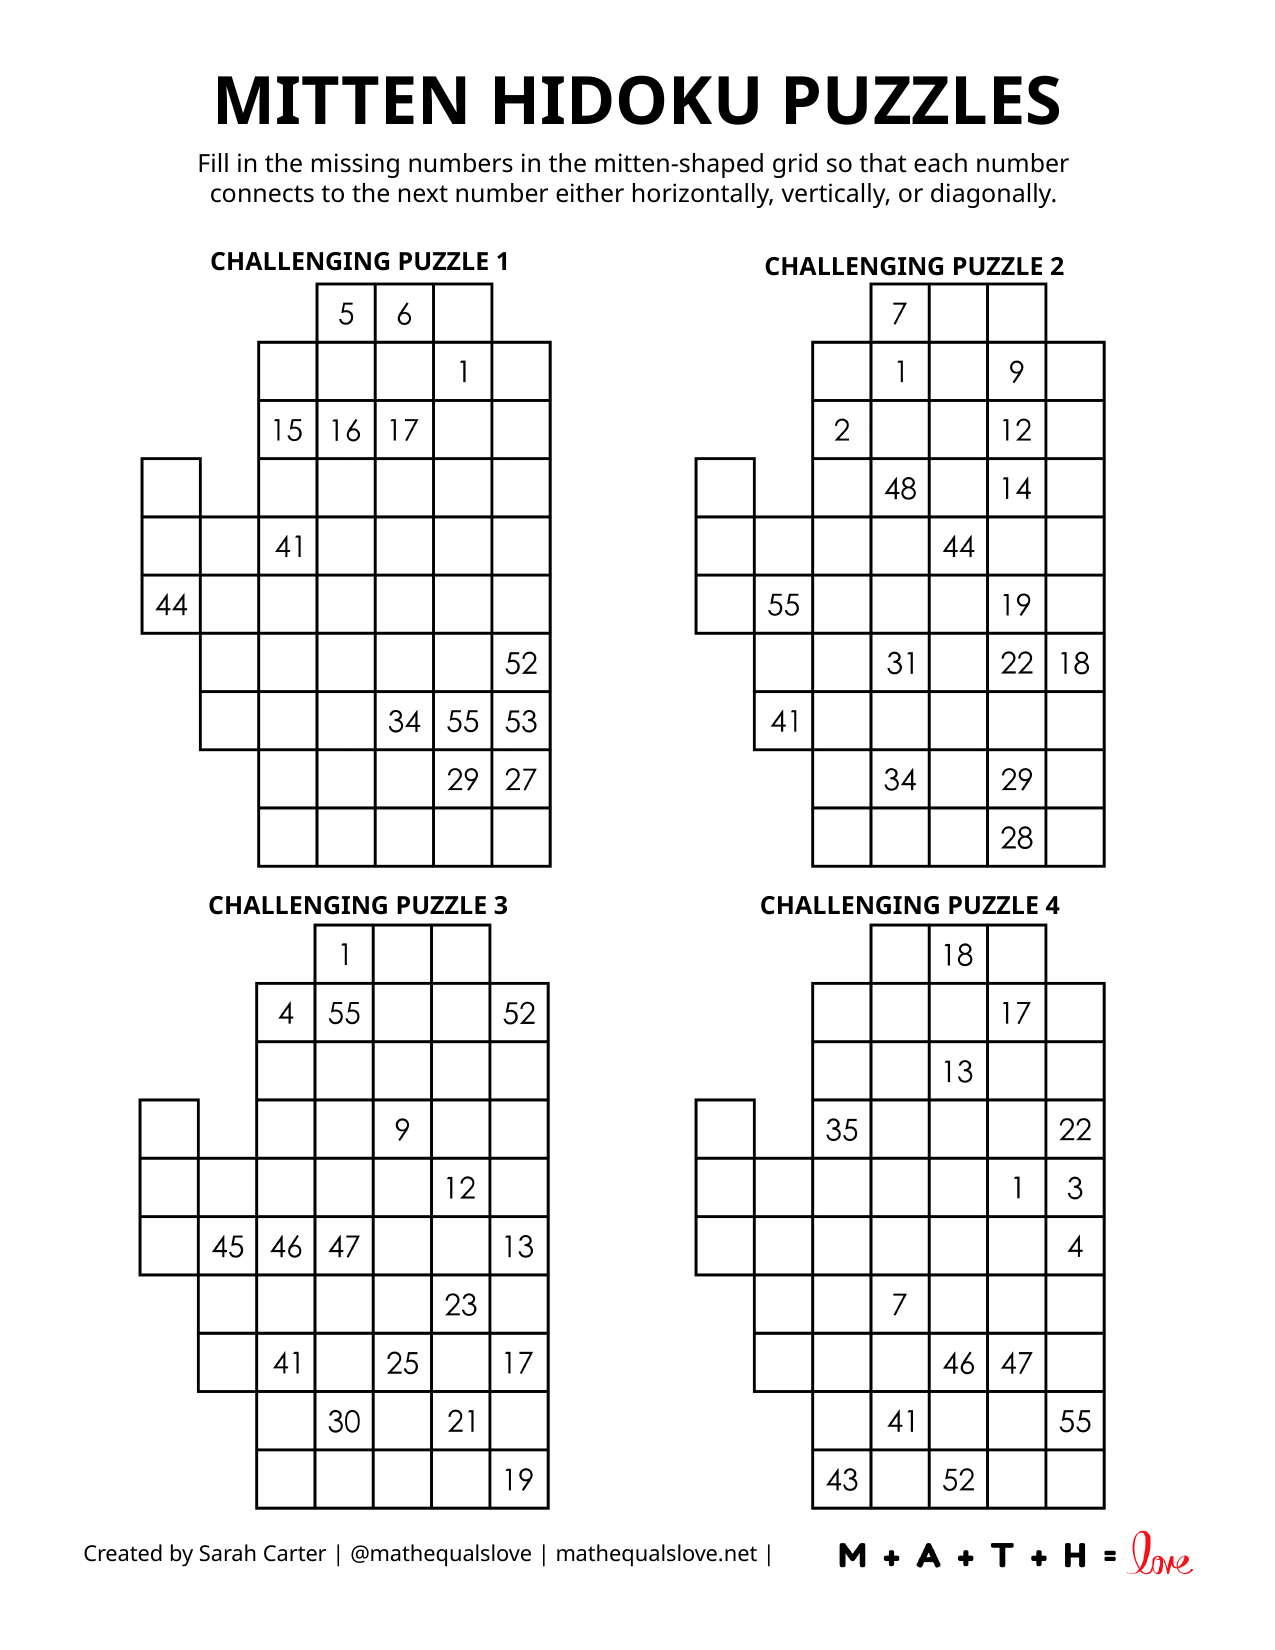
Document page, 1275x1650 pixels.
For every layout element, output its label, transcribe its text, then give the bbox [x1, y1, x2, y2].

text_box CHALLENGING PUZZLE 1 [120, 245, 600, 297]
picture [826, 1528, 1203, 1579]
text_box Created by Sarah Carter | @mathequalslove | mathequalslove.net | [68, 1532, 826, 1574]
picture [136, 922, 551, 1511]
picture [693, 280, 1108, 870]
picture [693, 922, 1108, 1511]
text_box MITTEN HIDOKU PUZZLES [66, 50, 1211, 140]
text_box CHALLENGING PUZZLE 2 [674, 249, 1155, 301]
text_box CHALLENGING PUZZLE 3 [118, 889, 598, 941]
picture [139, 280, 554, 870]
text_box Fill in the missing numbers in the mitten-shaped grid so that each number connects to the next number either horizontally, vertically, or diagonally. [0, 140, 1275, 216]
text_box CHALLENGING PUZZLE 4 [670, 889, 1150, 941]
